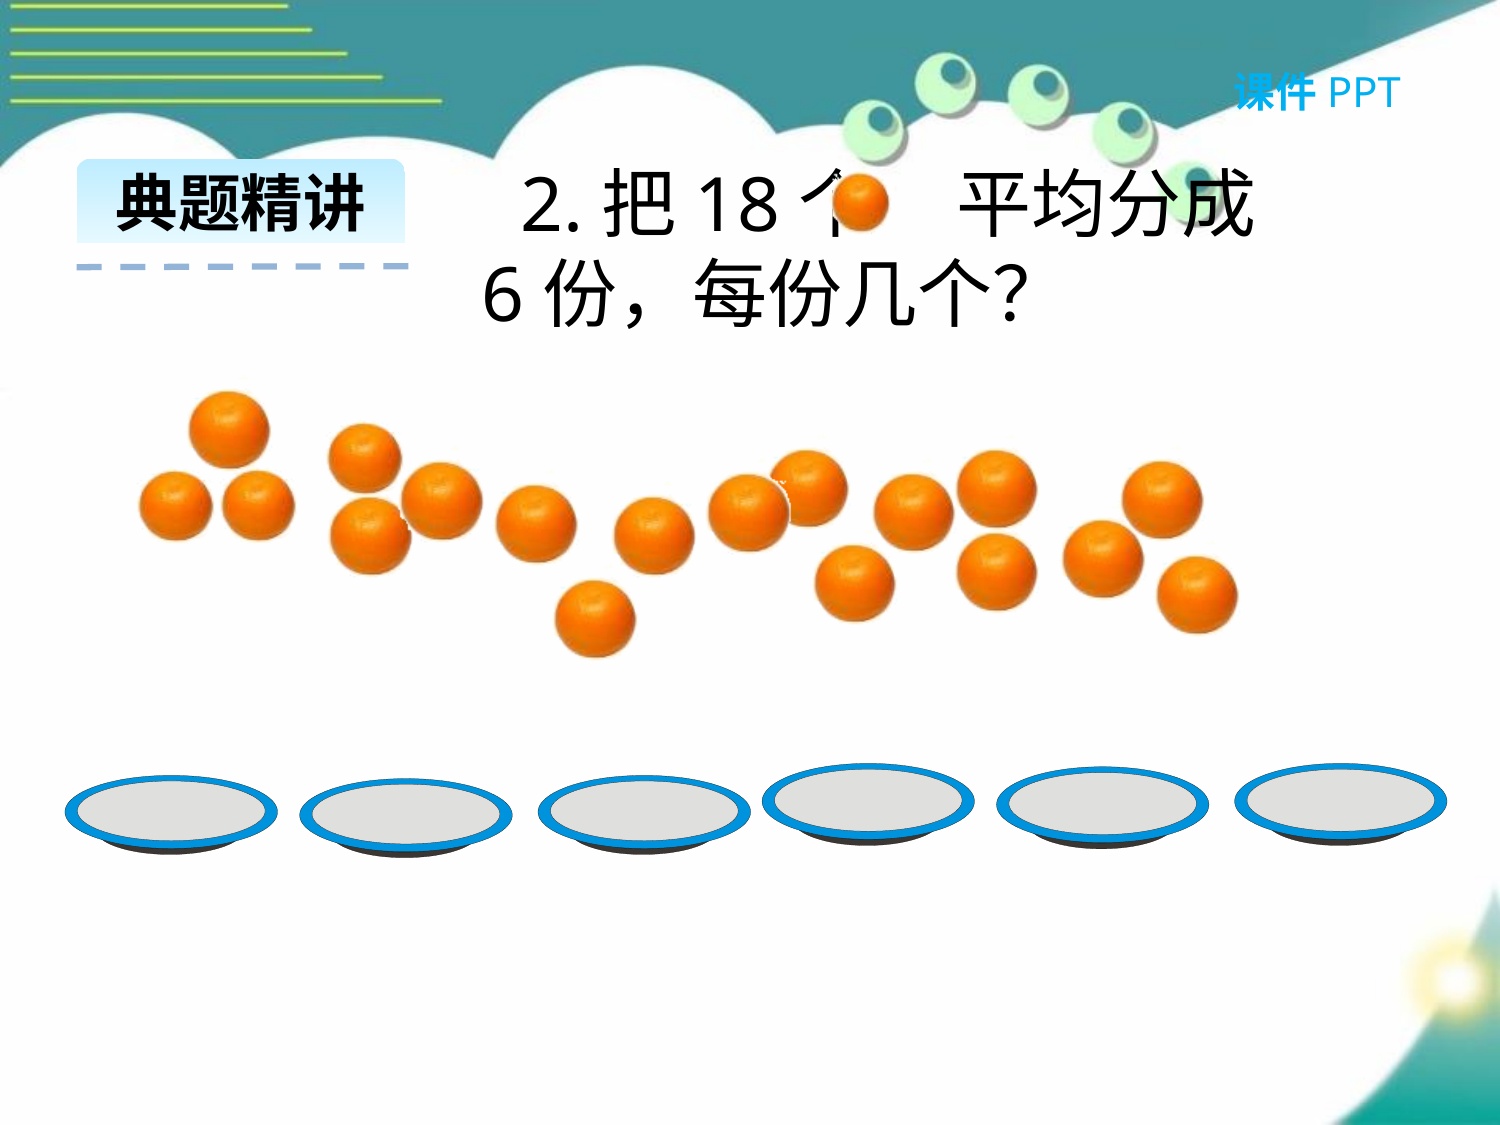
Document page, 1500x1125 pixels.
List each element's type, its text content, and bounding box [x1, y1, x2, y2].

text_box 课件PPT [1218, 58, 1418, 124]
text_box 典题精讲 [76, 158, 405, 244]
text_box 2.把18个 平均分成6份，每份几个？ [466, 149, 1293, 344]
picture [0, 0, 1500, 1125]
